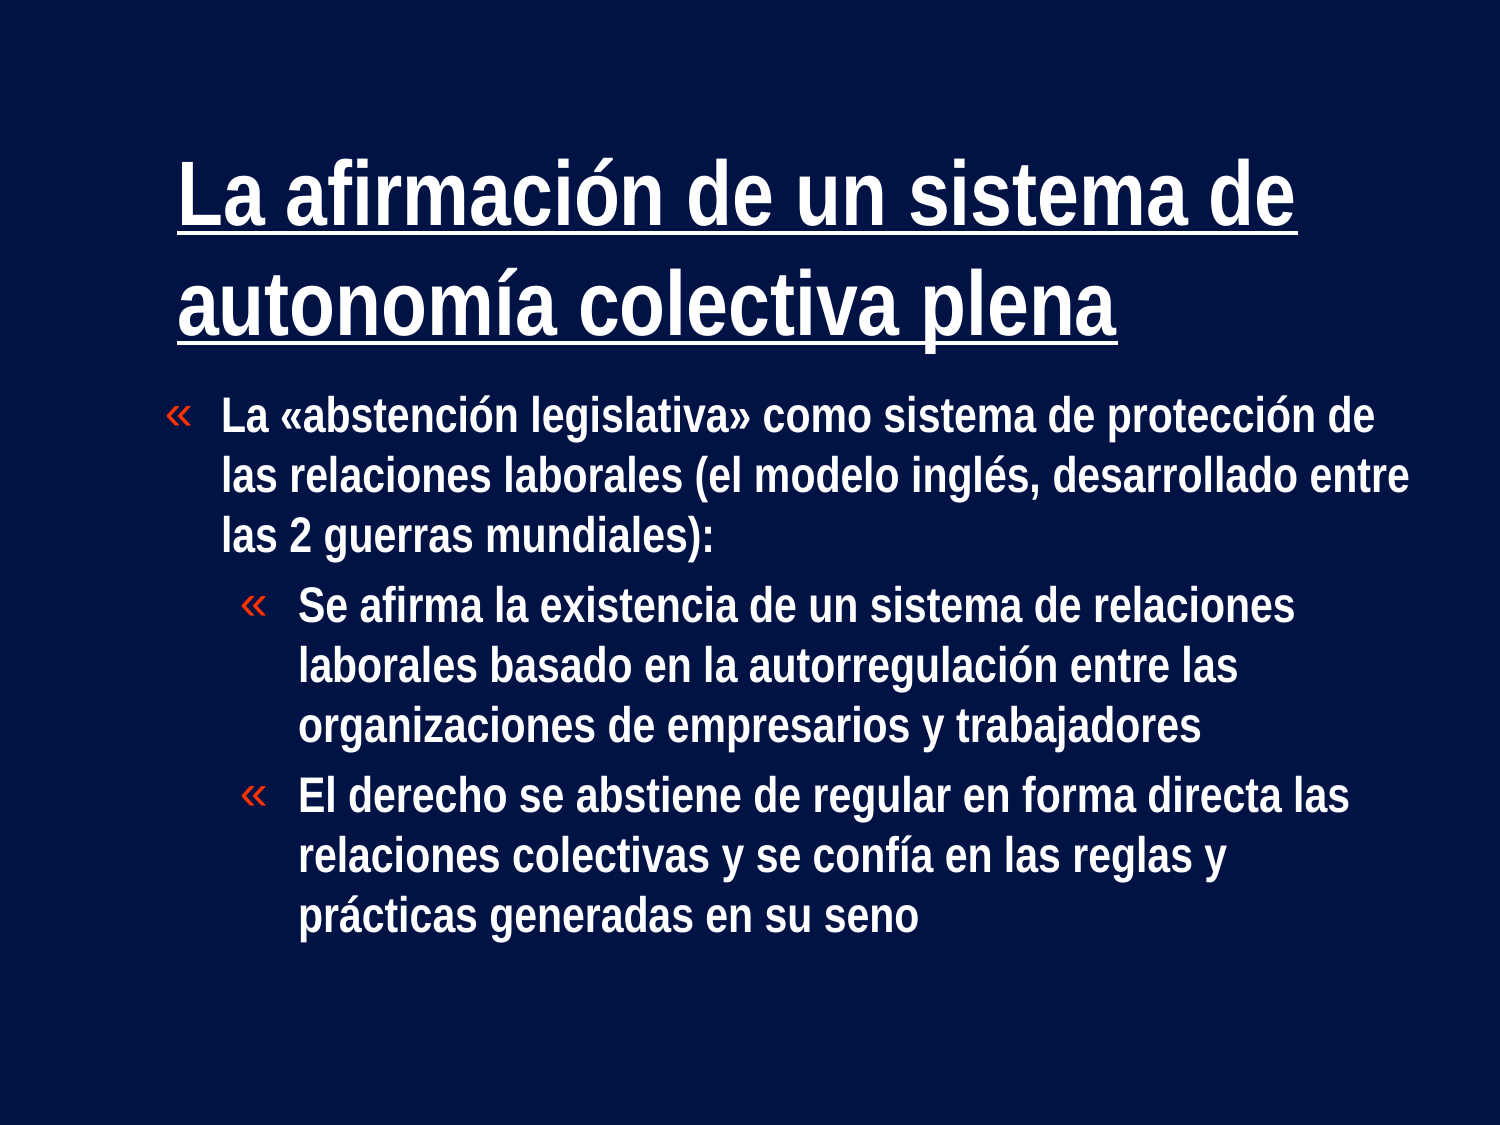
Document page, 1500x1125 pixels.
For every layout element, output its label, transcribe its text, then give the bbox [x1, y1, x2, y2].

title La afirmación de un sistema de autonomía colectiva plena [162, 149, 1388, 338]
list La «abstención legislativa» como sistema de protección de las relaciones laborales (el modelo inglés, desarrollado entre las 2 guerras mundiales): Se afirma la existencia de un sistema de relaciones laborales basado en la autorregulación entre las organizaciones de empresarios y trabajadores El derecho se abstiene de regular en forma directa las relaciones colectivas y se confía en las reglas y prácticas generadas en su seno [150, 375, 1431, 1075]
